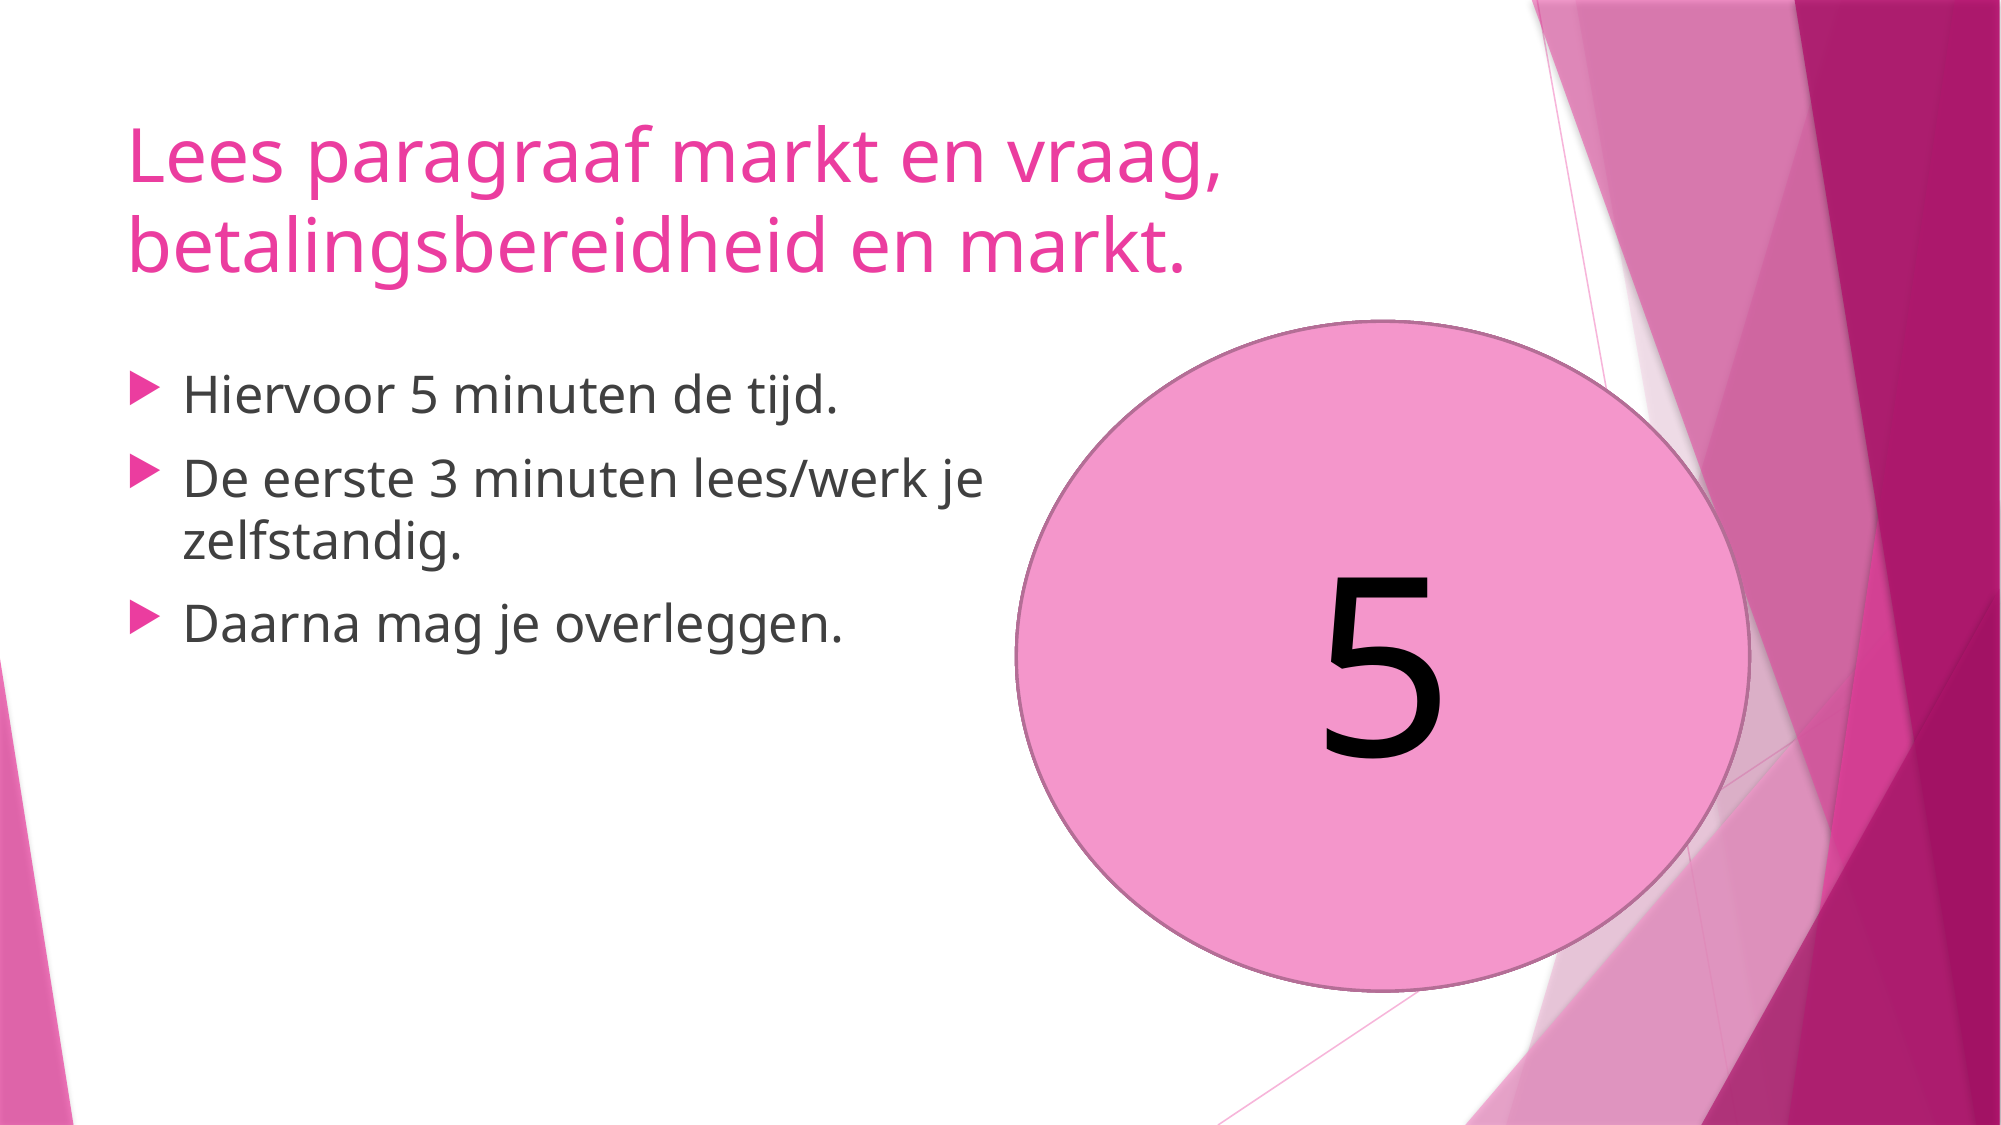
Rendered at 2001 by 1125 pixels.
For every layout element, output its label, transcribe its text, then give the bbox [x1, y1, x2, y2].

list Hiervoor 5 minuten de tijd. De eerste 3 minuten lees/werk je zelfstandig. Daarna mag je overleggen. [111, 354, 1046, 992]
text_box 5 [1014, 319, 1752, 993]
title Lees paragraaf markt en vraag, betalingsbereidheid en markt. [111, 99, 1522, 317]
